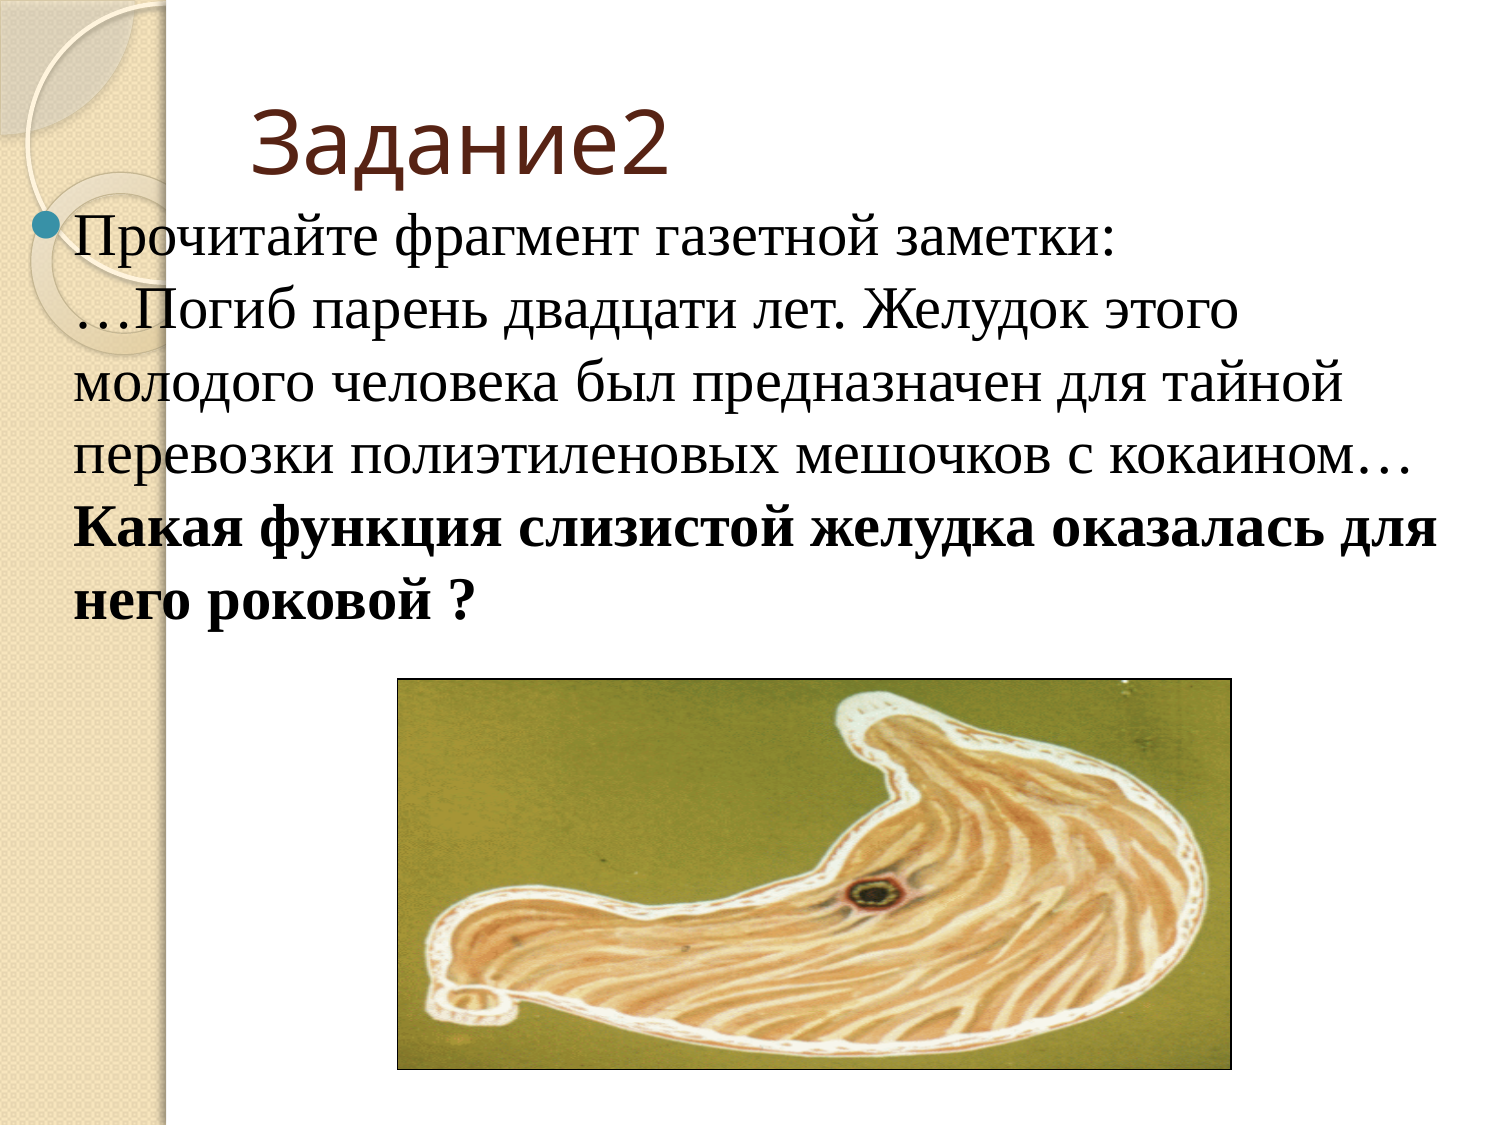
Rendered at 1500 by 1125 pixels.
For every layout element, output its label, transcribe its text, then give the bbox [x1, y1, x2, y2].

title Задание2 [235, 45, 1466, 187]
list Прочитайте фрагмент газетной заметки: …Погиб парень двадцати лет. Желудок этого молодого человека был предназначен для тайной перевозки полиэтиленовых мешочков с кокаином… Какая функция слизистой желудка оказалась для него роковой ? [0, 187, 1466, 704]
picture [398, 679, 1231, 1070]
